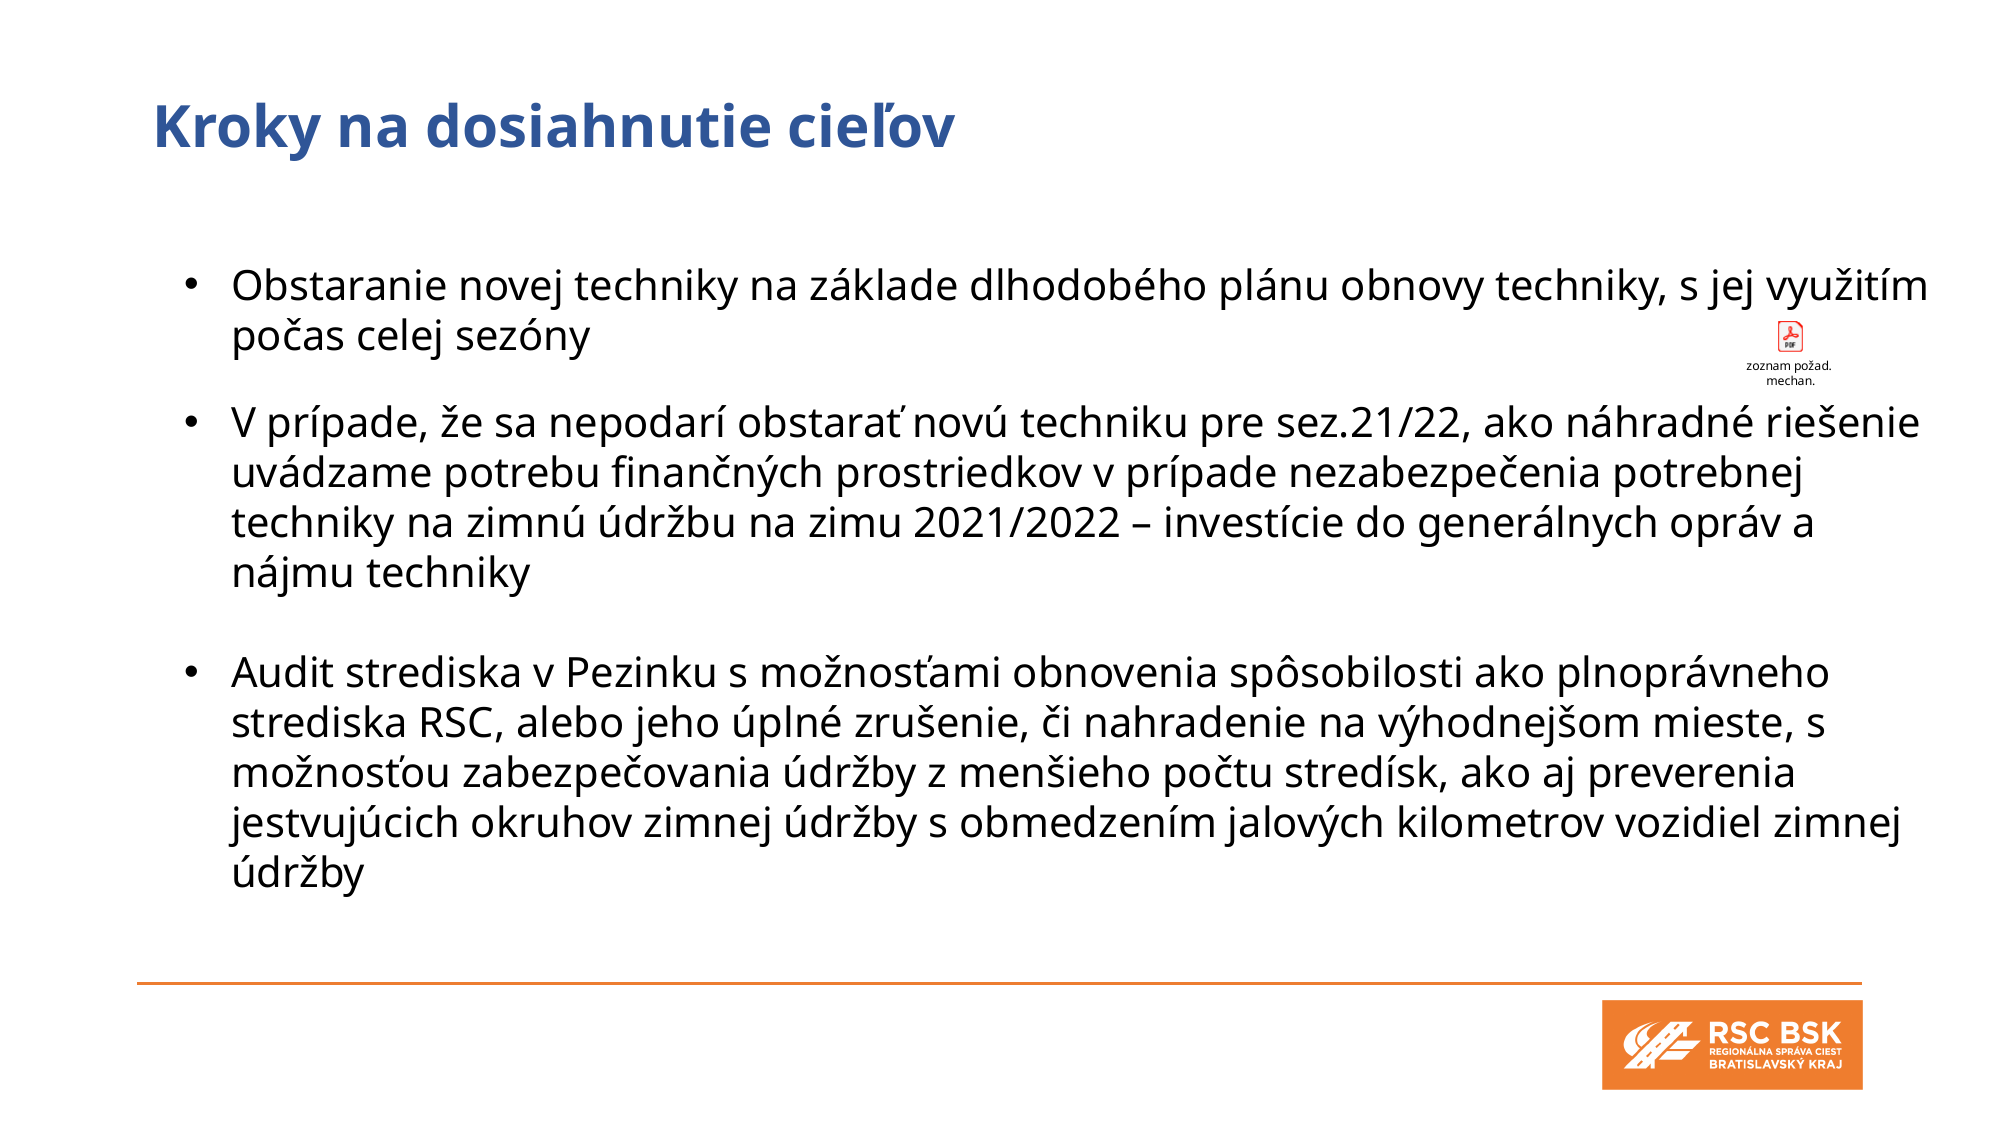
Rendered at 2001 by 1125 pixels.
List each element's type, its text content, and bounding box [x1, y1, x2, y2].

text_box Obstaranie novej techniky na základe dlhodobého plánu obnovy techniky, s jej využitím počas celej sezóny V prípade, že sa nepodarí obstarať novú techniku pre sez.21/22, ako náhradné riešenie uvádzame potrebu finančných prostriedkov v prípade nezabezpečenia potrebnej techniky na zimnú údržbu na zimu 2021/2022 – investície do generálnych opráv a nájmu techniky Audit strediska v Pezinku s možnosťami obnovenia spôsobilosti ako plnoprávneho strediska RSC, alebo jeho úplné zrušenie, či nahradenie na výhodnejšom mieste, s možnosťou zabezpečovania údržby z menšieho počtu stredísk, ako aj preverenia jestvujúcich okruhov zimnej údržby s obmedzením jalových kilometrov vozidiel zimnej údržby [169, 200, 1957, 948]
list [1602, 1000, 1863, 1091]
text_box Kroky na dosiahnutie cieľov [137, 84, 1863, 173]
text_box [1741, 320, 1840, 404]
